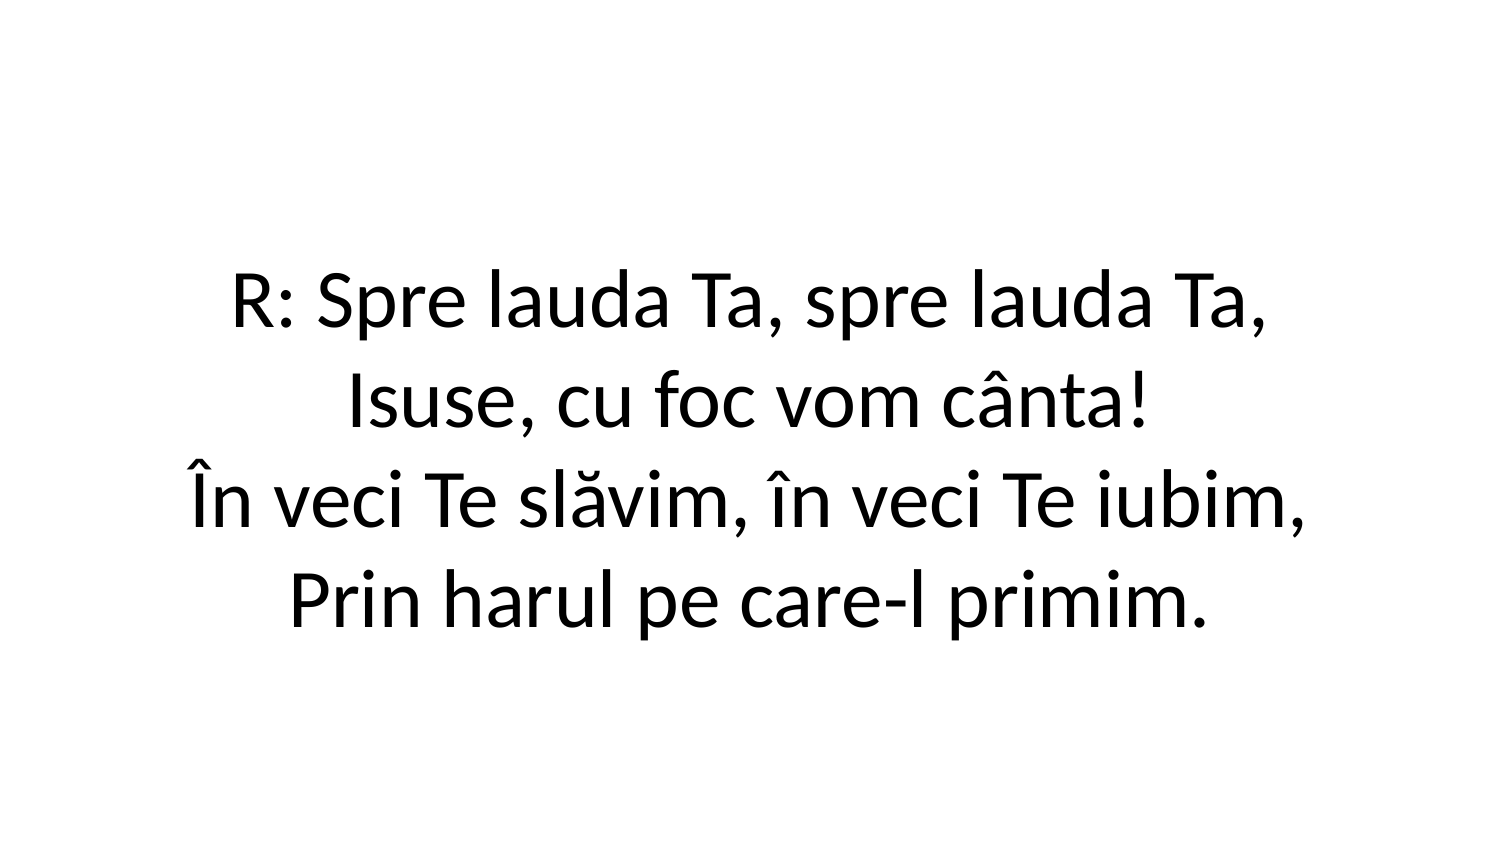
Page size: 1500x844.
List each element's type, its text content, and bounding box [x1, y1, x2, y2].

text_box R: Spre lauda Ta, spre lauda Ta, Isuse, cu foc vom cânta! În veci Te slăvim, în veci Te iubim, Prin harul pe care-l primim. [175, 192, 1325, 652]
